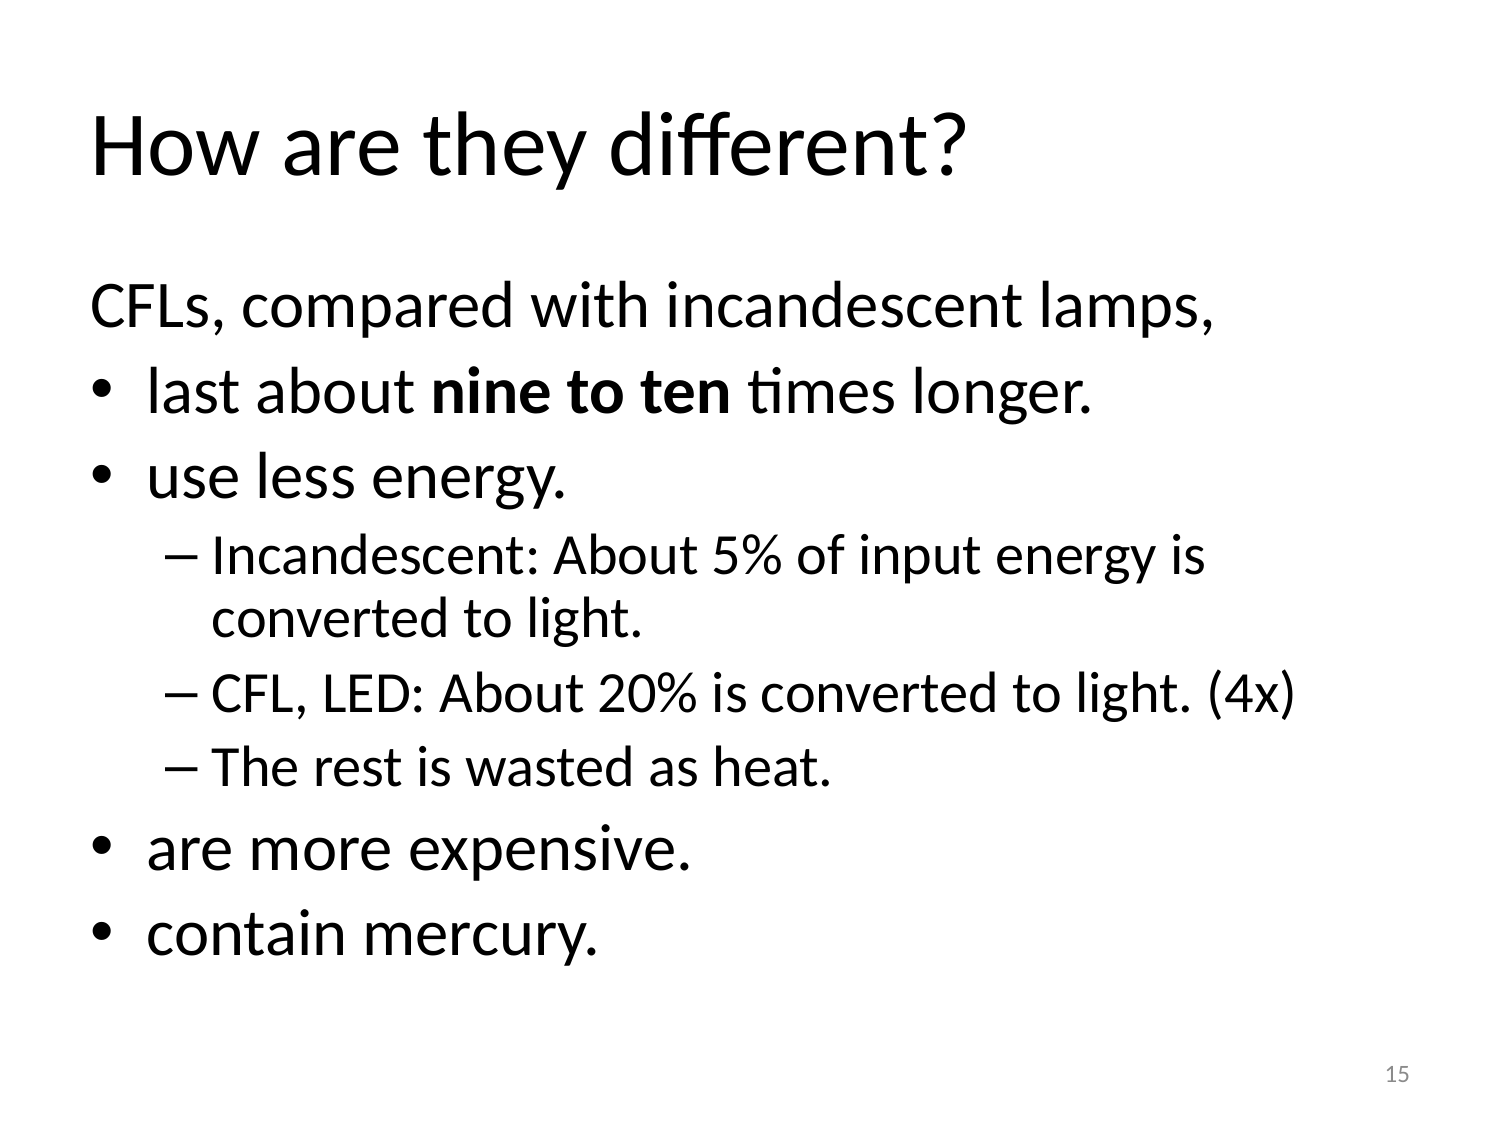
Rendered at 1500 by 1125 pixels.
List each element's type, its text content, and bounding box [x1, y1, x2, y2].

title How are they different? [75, 45, 1425, 233]
slide_number 15 [1074, 1042, 1425, 1103]
list CFLs, compared with incandescent lamps, last about nine to ten times longer. use less energy. Incandescent: About 5% of input energy is converted to light. CFL, LED: About 20% is converted to light. (4x) The rest is wasted as heat. are more expensive. contain mercury. [75, 262, 1425, 1005]
